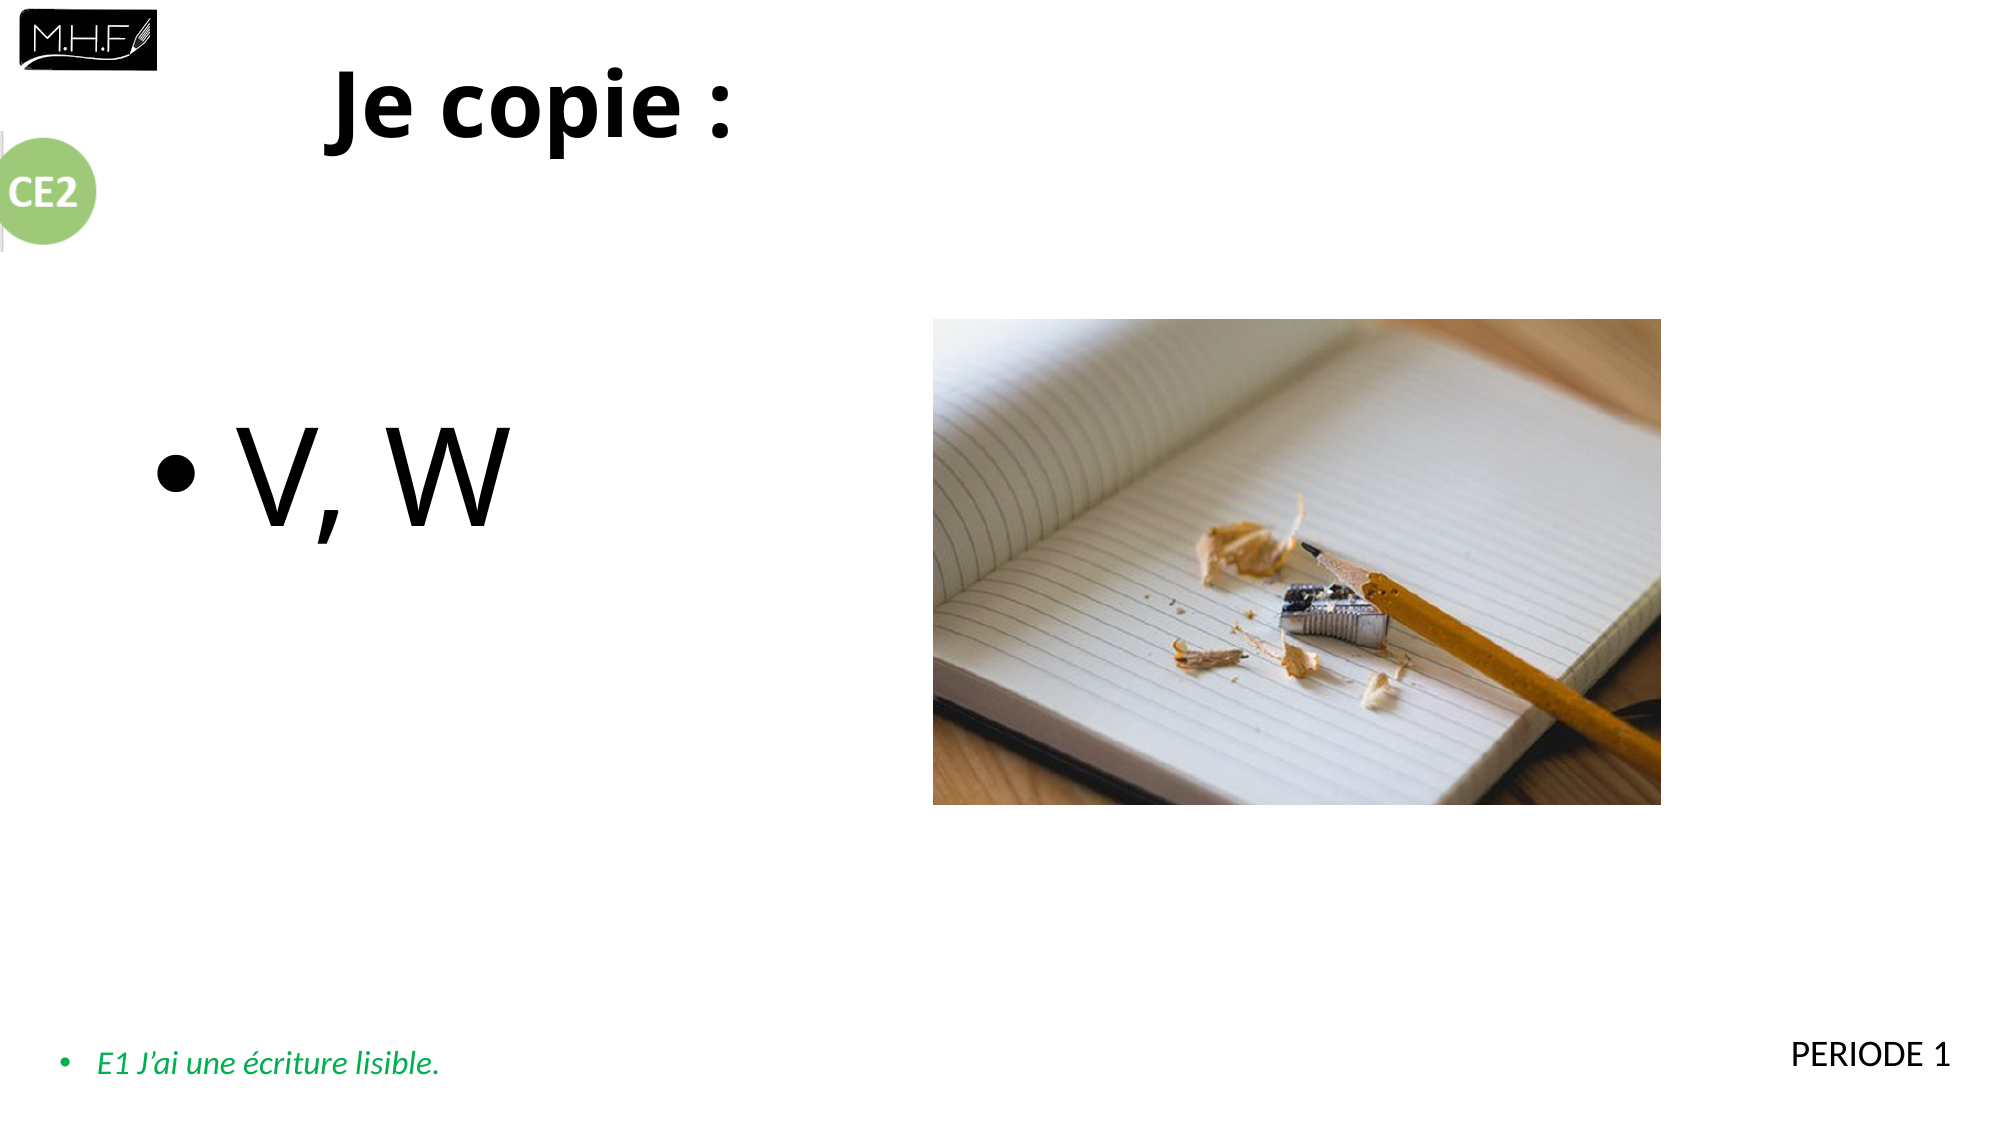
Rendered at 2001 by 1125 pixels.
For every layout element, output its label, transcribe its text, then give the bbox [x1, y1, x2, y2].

title Je copie : [316, 0, 1863, 218]
picture [0, 131, 104, 253]
picture [16, 7, 157, 74]
text_box E1 J’ai une écriture lisible. [44, 1038, 1346, 1092]
picture [933, 319, 1661, 806]
text_box PERIODE 1 [1362, 1021, 1967, 1082]
list V, W [137, 299, 1863, 1014]
